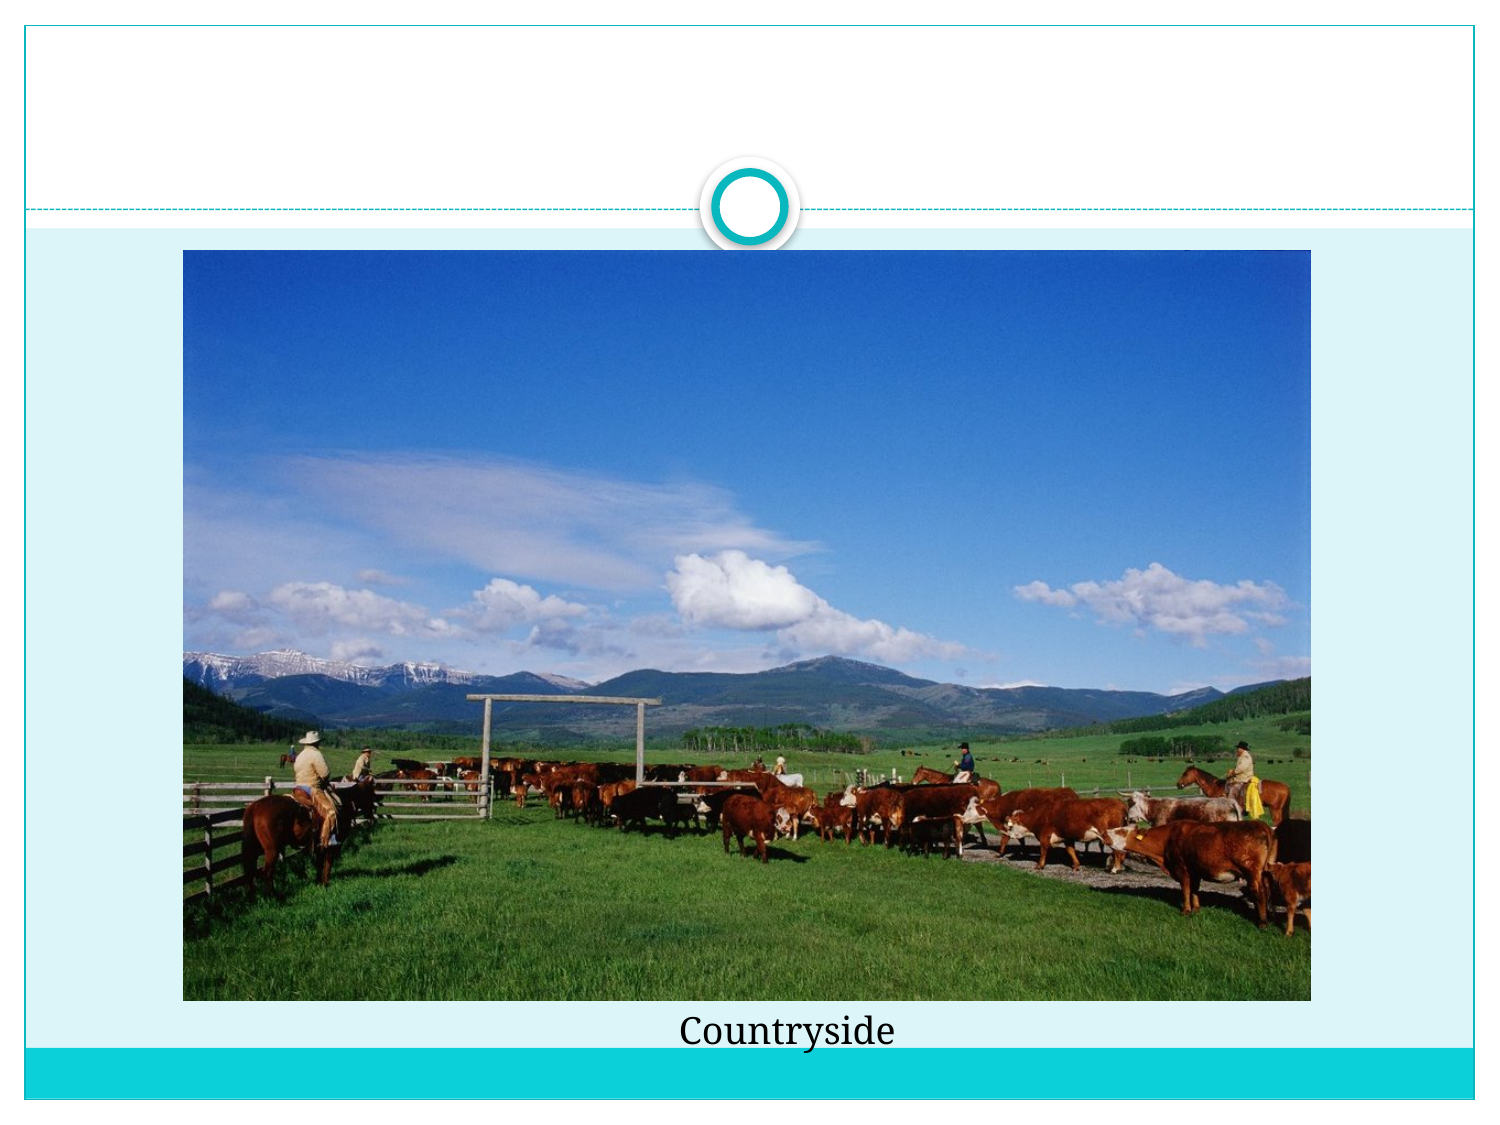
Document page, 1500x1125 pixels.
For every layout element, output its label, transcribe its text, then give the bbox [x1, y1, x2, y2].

text_box Countryside [474, 1010, 1100, 1060]
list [183, 250, 1311, 1001]
